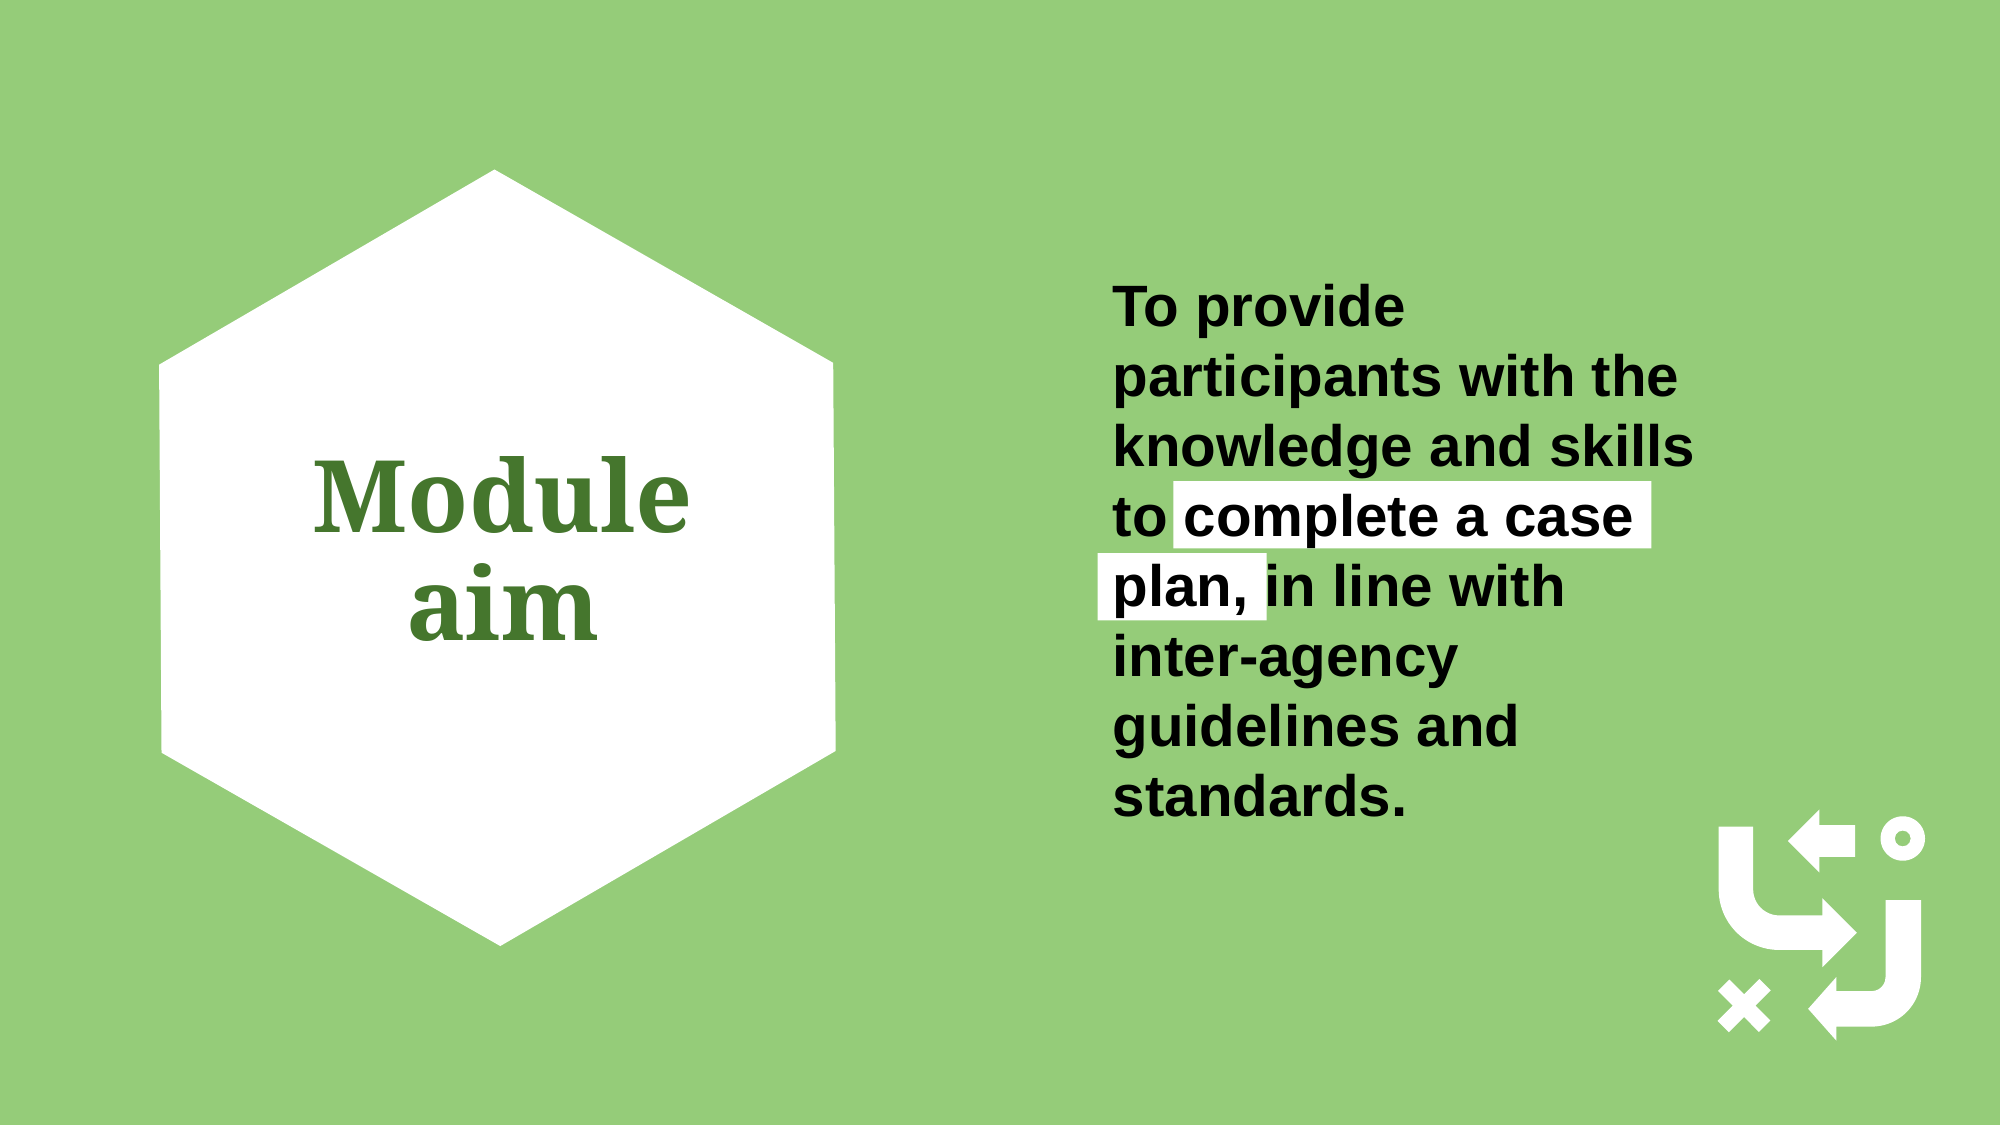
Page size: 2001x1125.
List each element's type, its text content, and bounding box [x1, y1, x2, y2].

title Module aim [272, 508, 734, 601]
text_box To provide participants with the knowledge and skills to complete a case plan, in line with inter-agency guidelines and standards. [1097, 260, 1728, 836]
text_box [1703, 809, 1926, 1046]
